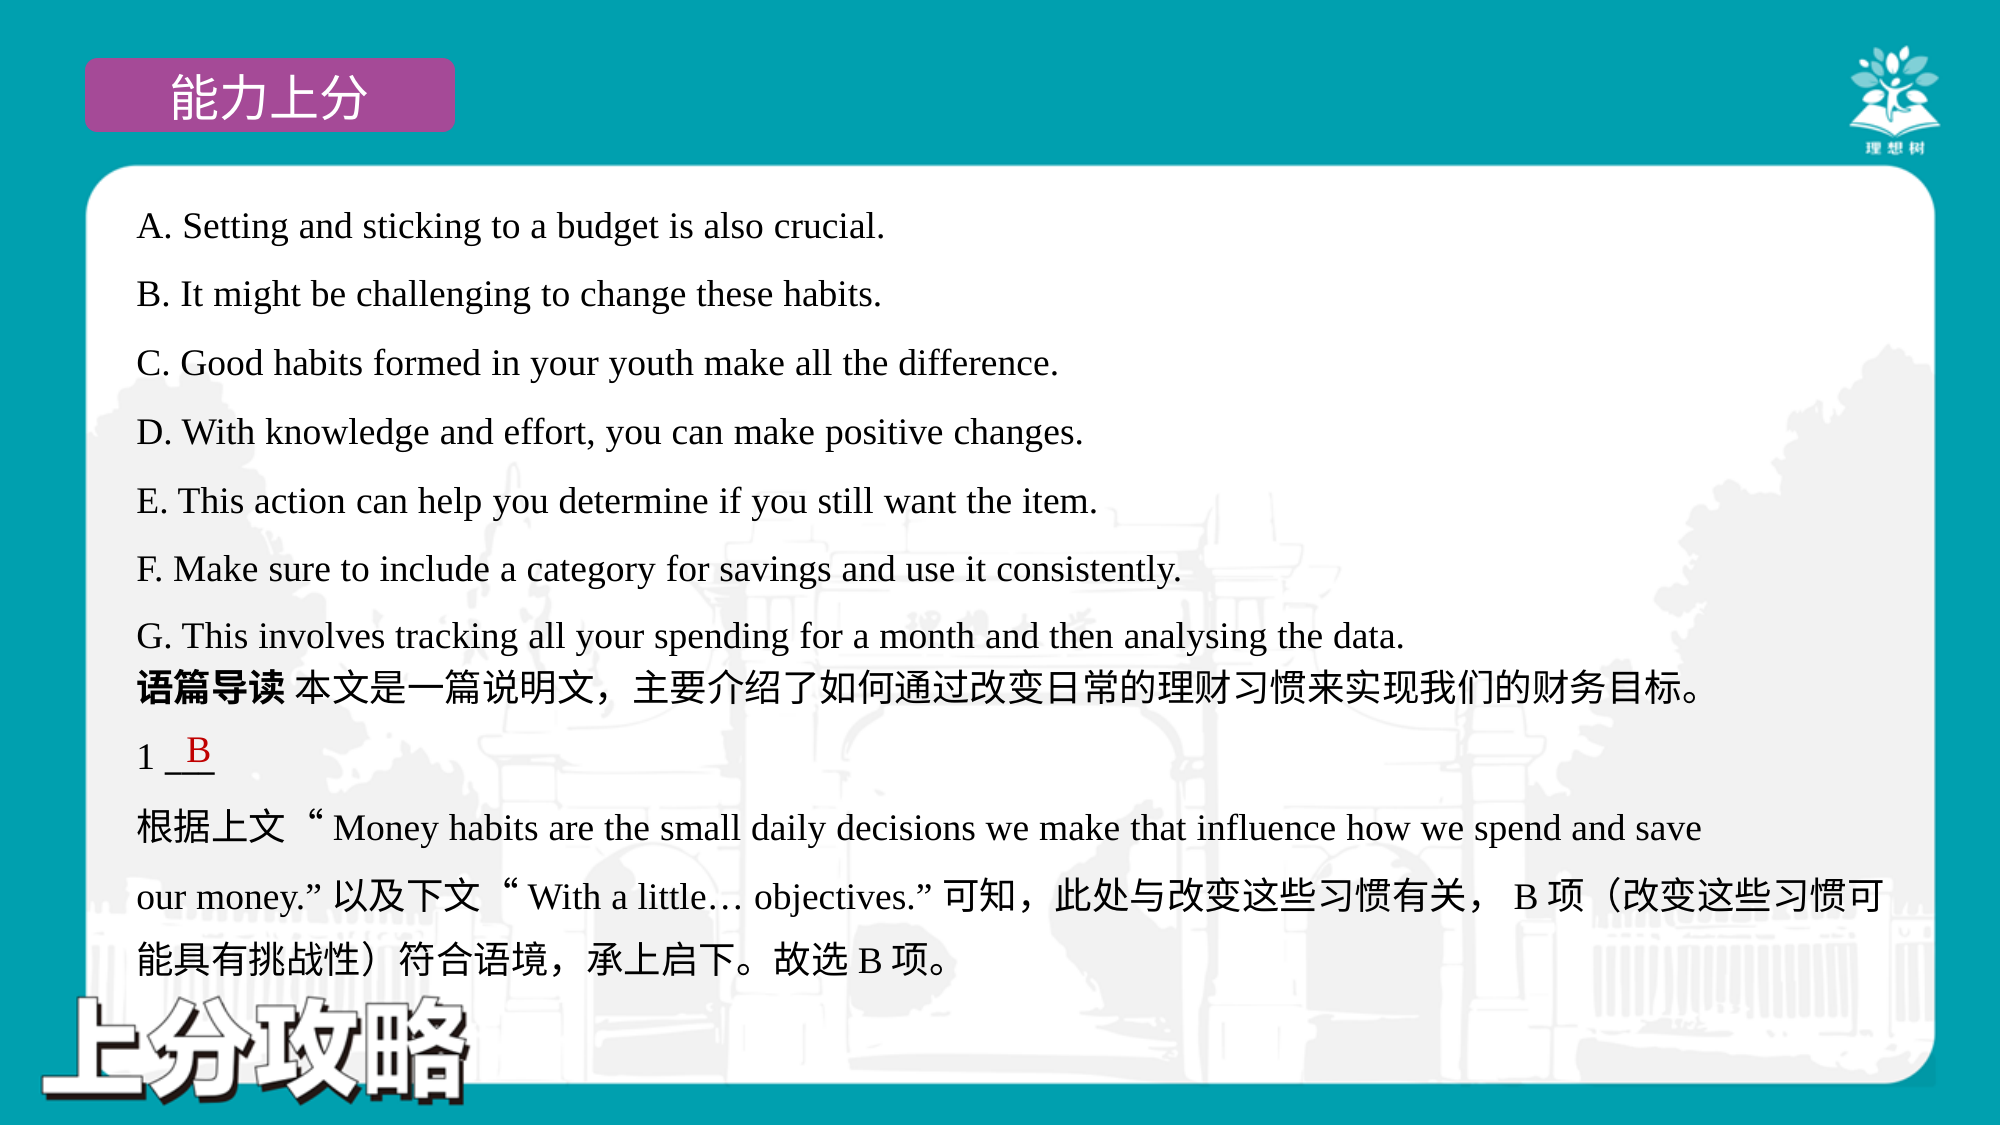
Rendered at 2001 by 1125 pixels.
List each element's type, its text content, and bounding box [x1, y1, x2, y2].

text_box A. Setting and sticking to a budget is also crucial. B. It might be challenging to change these habits. C. Good habits formed in your youth make all the difference. D. With knowledge and effort, you can make positive changes. E. This action can help you determine if you still want the item. F. Make sure to include a category for savings and use it consistently. G. This involves tracking all your spending for a month and then analysing the data.#7 [136, 176, 1865, 642]
text_box 1 ___ [136, 710, 1865, 770]
text_box 根据上文“Money habits are the small daily decisions we make that influence how we spend and save our money.”以及下文“With a little… objectives.”可知，此处与改变这些习惯有关，B项（改变这些习惯可 能具有挑战性）符合语境，承上启下。故选B项。 [136, 779, 1865, 975]
picture [0, 0, 2000, 1125]
text_box 语篇导读 本文是一篇说明文，主要介绍了如何通过改变日常的理财习惯来实现我们的财务目标。 [136, 642, 1865, 702]
text_box B [172, 703, 226, 764]
